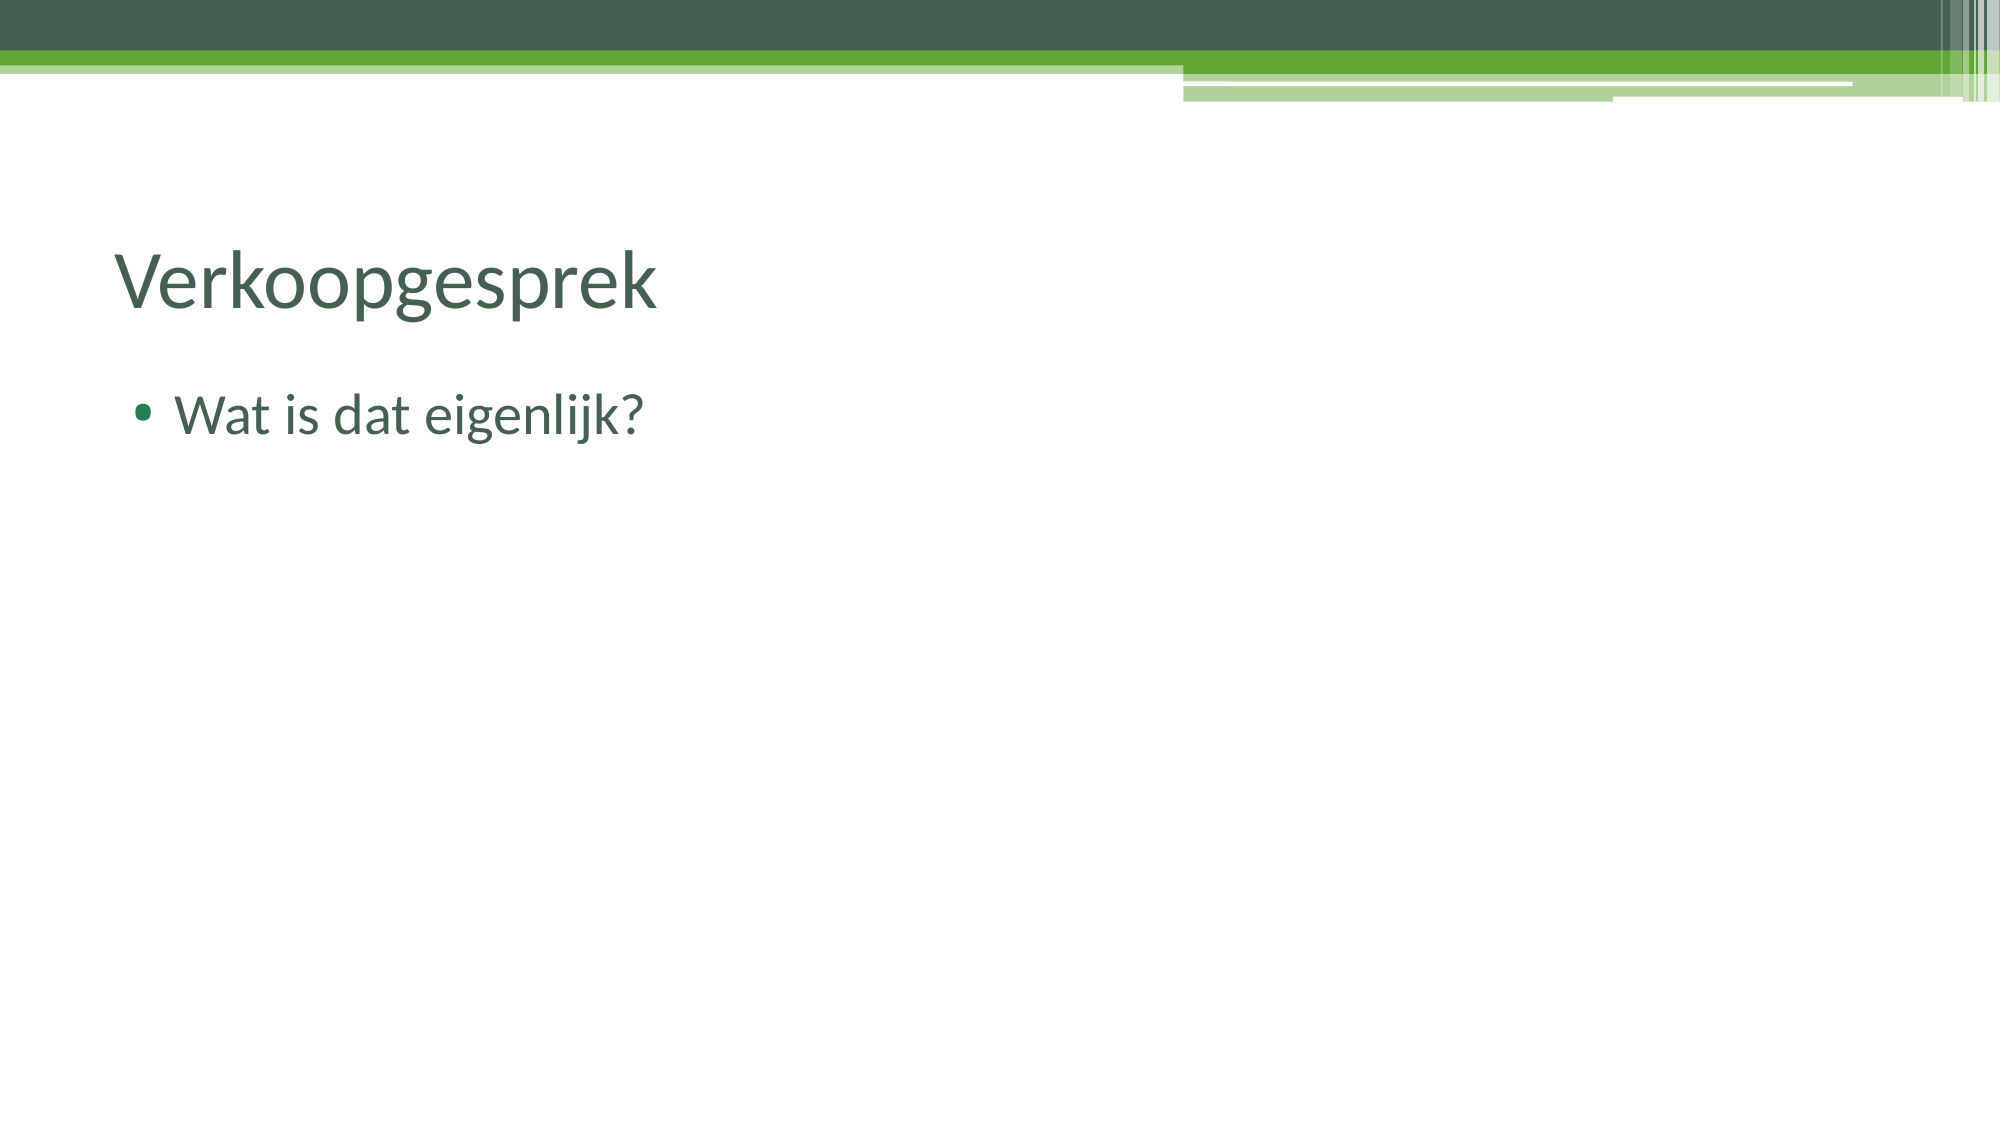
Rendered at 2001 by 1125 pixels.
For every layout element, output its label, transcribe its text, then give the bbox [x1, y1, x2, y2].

list Wat is dat eigenlijk? [99, 368, 1900, 1079]
title Verkoopgesprek [99, 187, 1900, 363]
